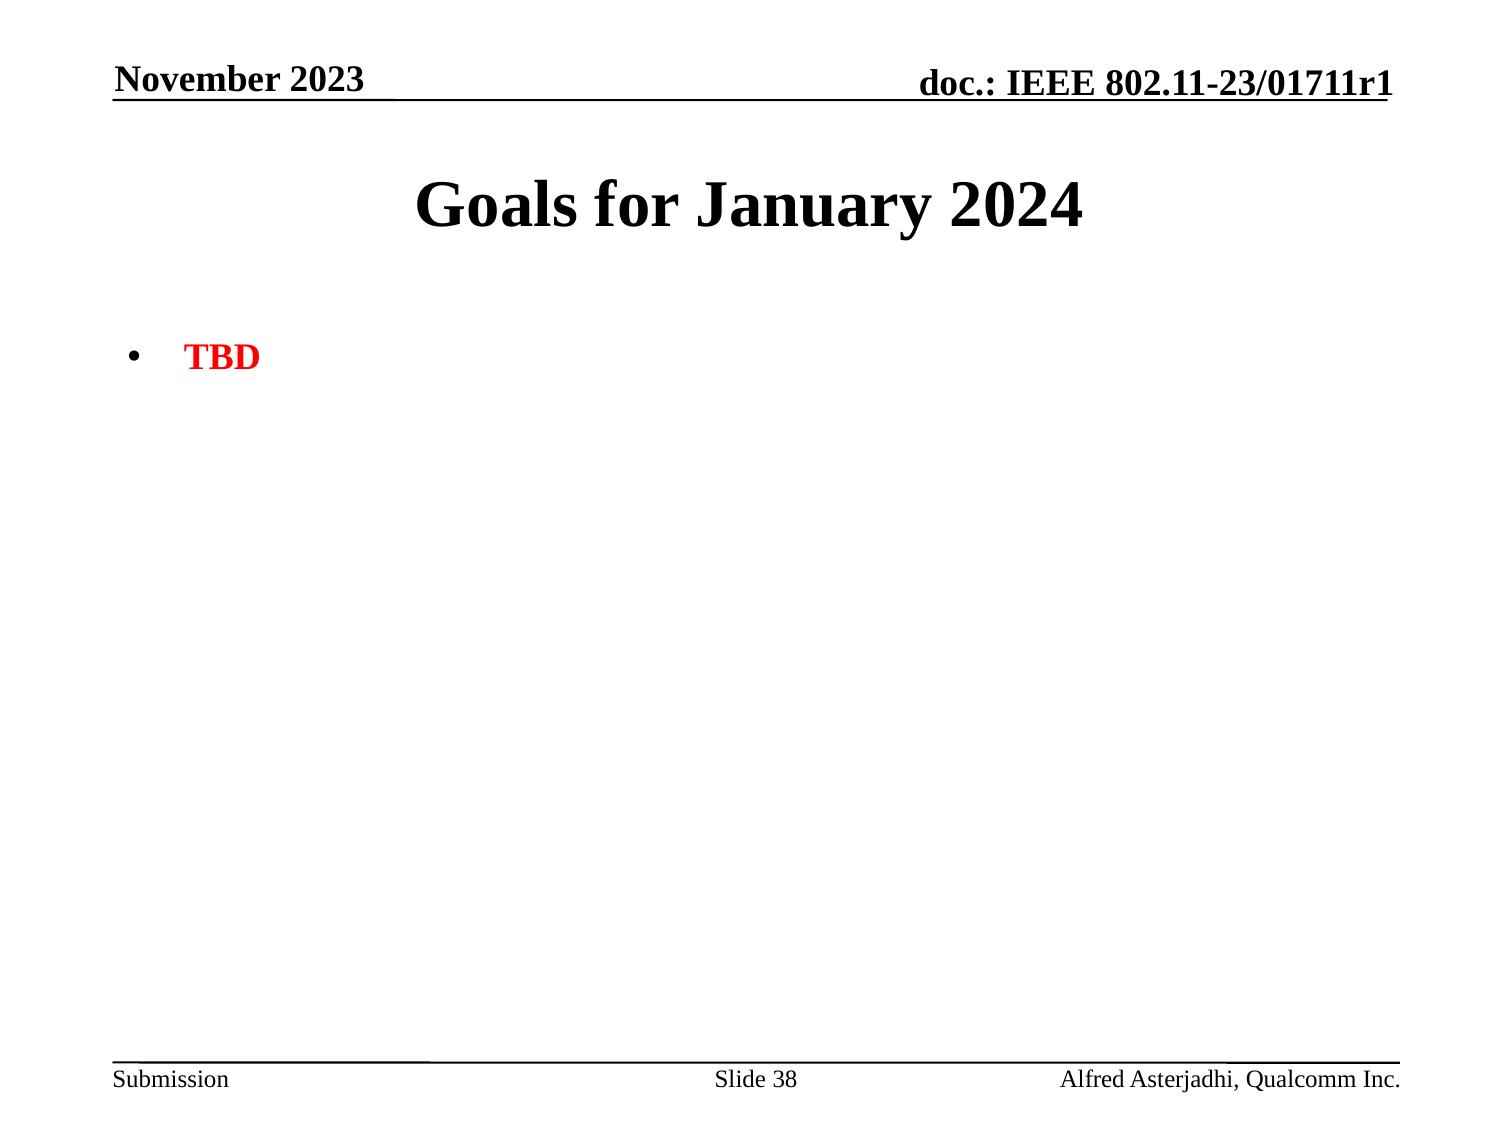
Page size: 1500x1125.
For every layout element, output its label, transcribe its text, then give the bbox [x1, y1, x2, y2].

list TBD [112, 324, 1388, 1000]
slide_number Slide 38 [712, 1061, 800, 1123]
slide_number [114, 54, 423, 100]
footer Alfred Asterjadhi, Qualcomm Inc. [878, 1061, 1402, 1093]
title Goals for January 2024 [112, 112, 1388, 288]
